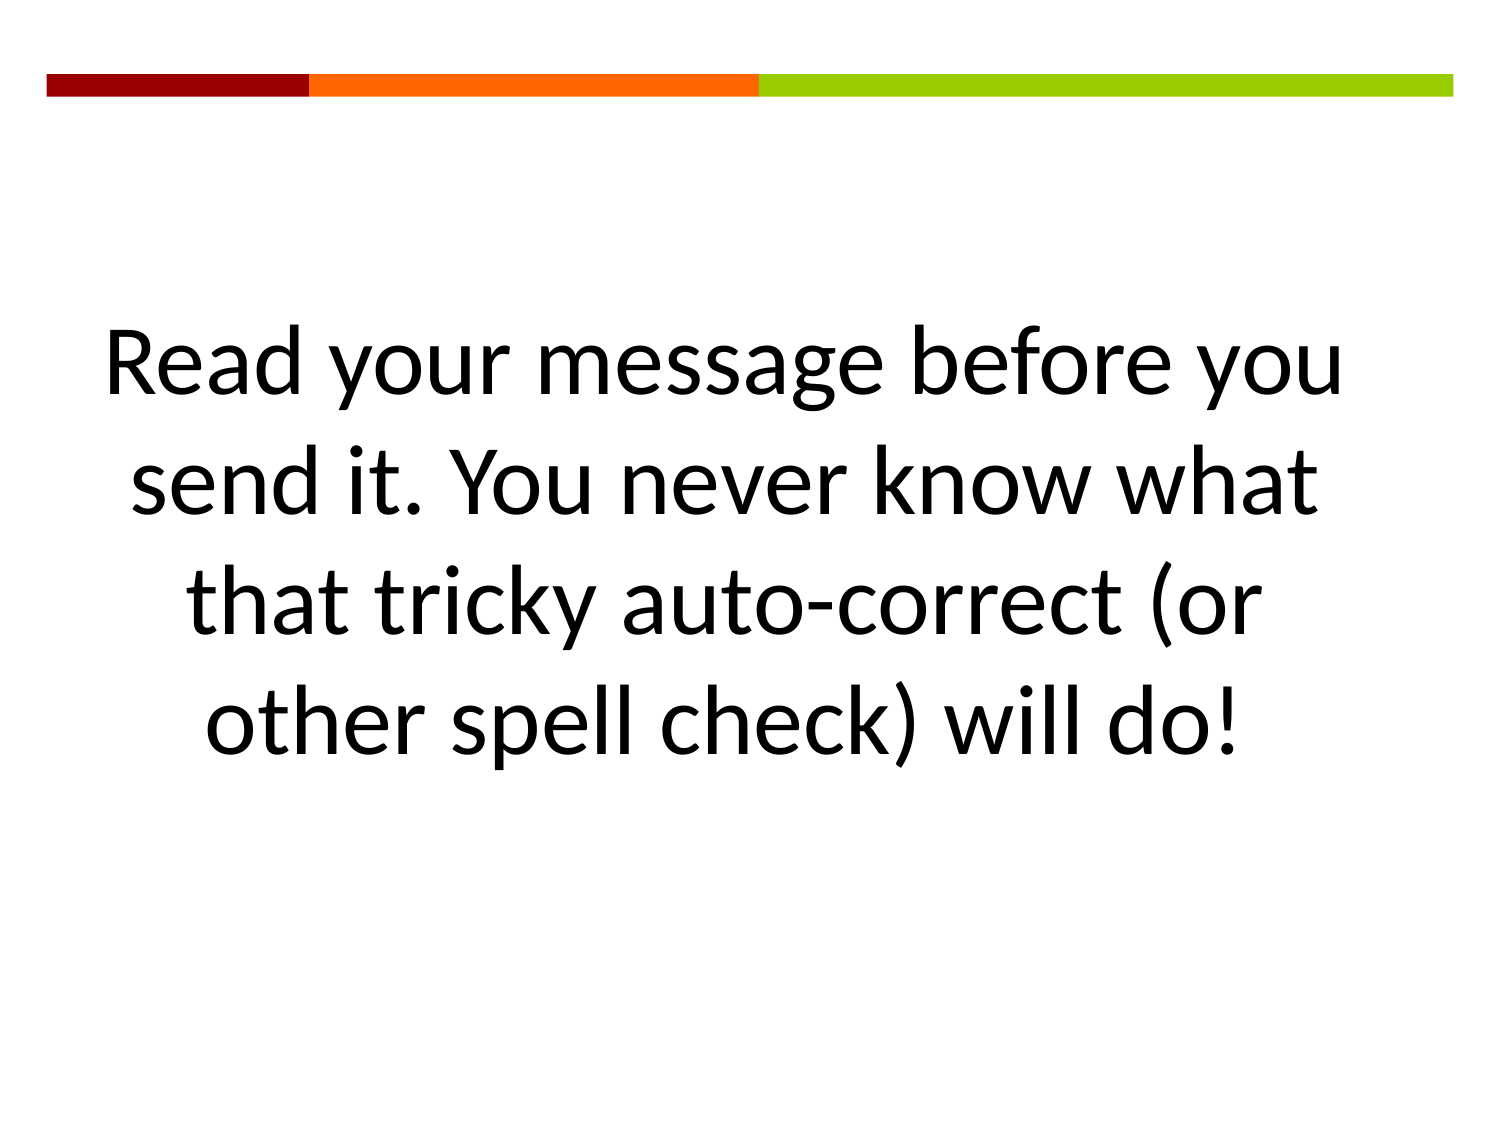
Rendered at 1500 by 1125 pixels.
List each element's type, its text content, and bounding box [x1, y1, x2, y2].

text_box Read your message before you send it. You never know what that tricky auto-correct (or other spell check) will do! [75, 287, 1375, 782]
